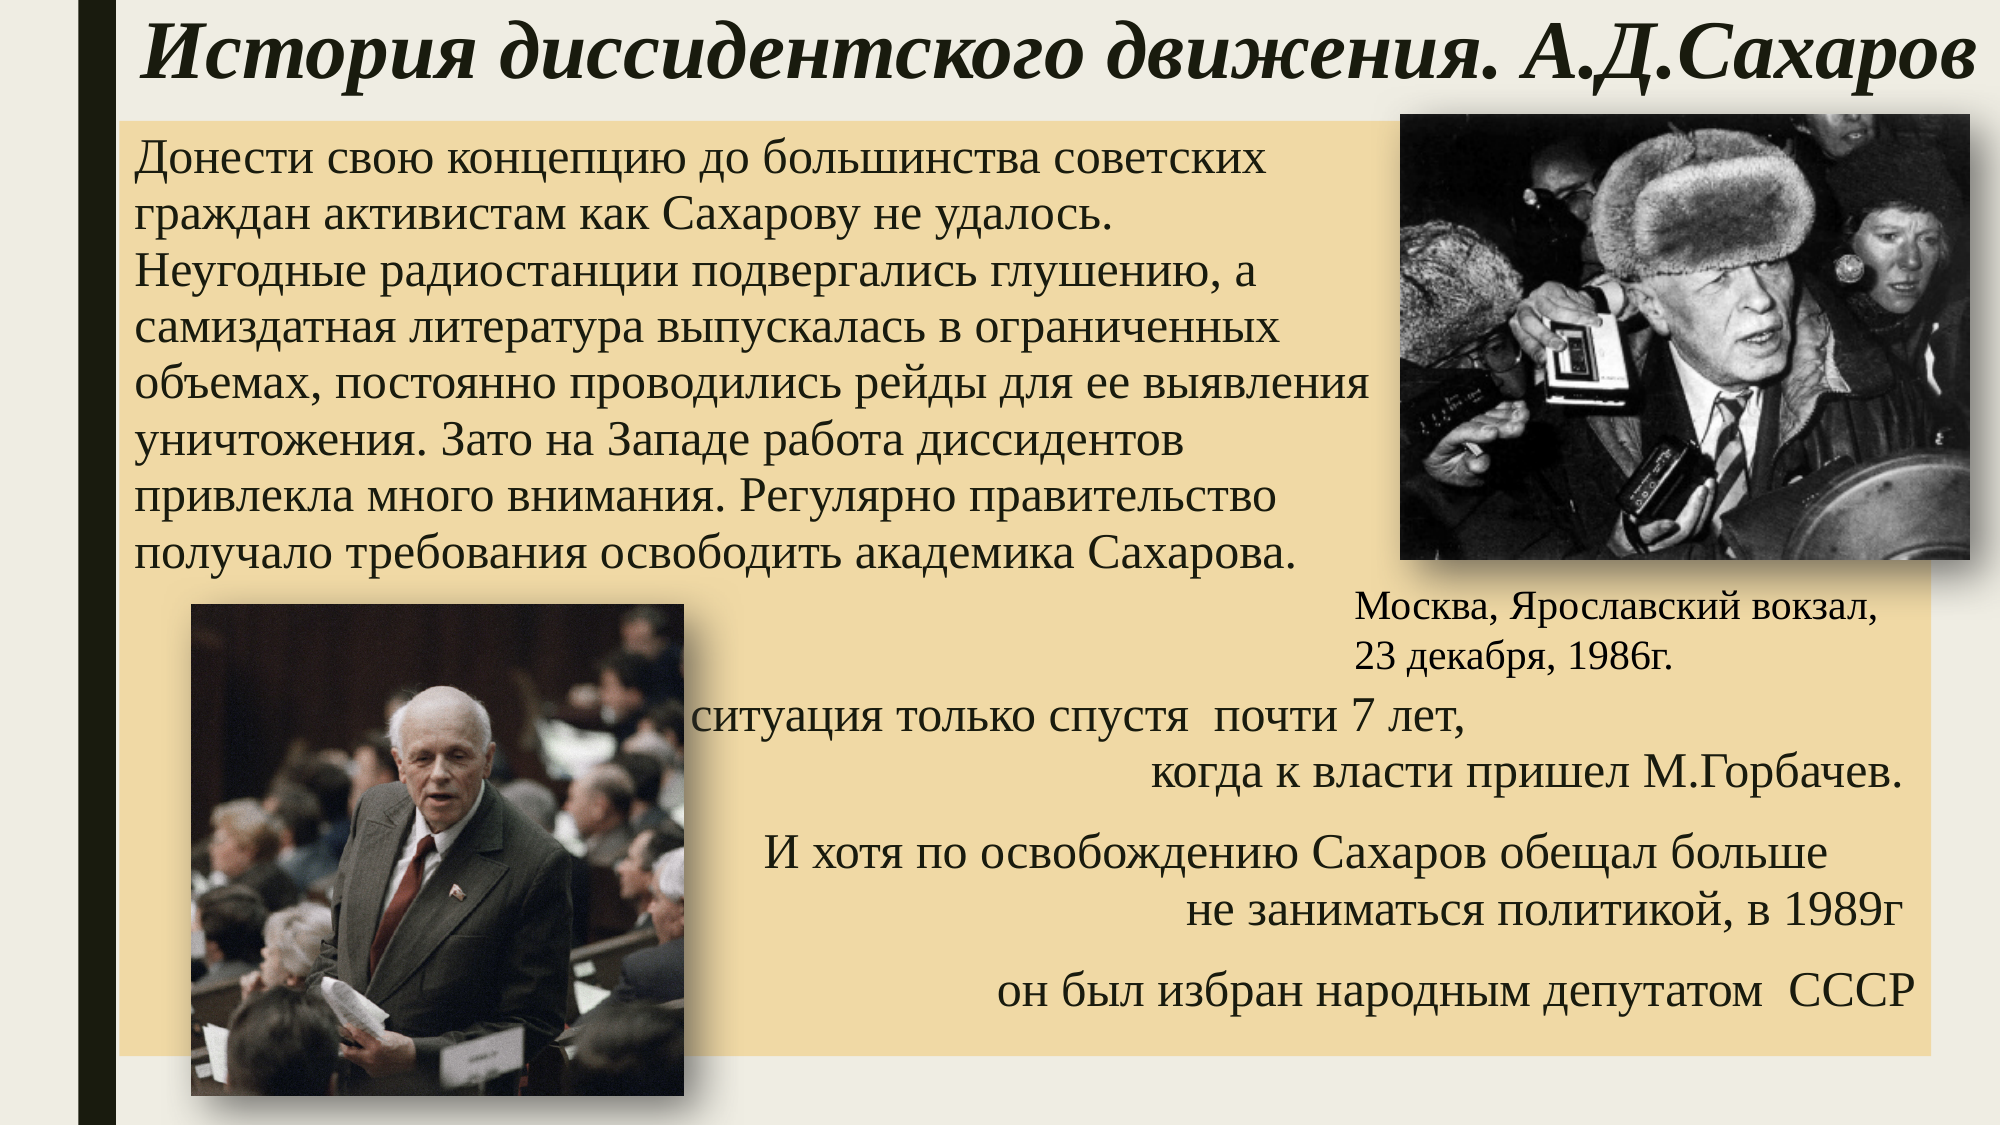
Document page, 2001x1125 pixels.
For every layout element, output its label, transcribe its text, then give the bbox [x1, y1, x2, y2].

picture [191, 604, 684, 1096]
picture [1400, 114, 1970, 560]
title История диссидентского движения. А.Д.Сахаров [119, 0, 2000, 120]
text_box Москва, Ярославский вокзал, 23 декабря, 1986г. [1339, 570, 1913, 686]
list Донести свою концепцию до большинства советских граждан активистам как Сахарову не удалось. Неугодные радиостанции подвергались глушению, а самиздатная литература выпускалась в ограниченных объемах, постоянно проводились рейды для ее выявления и уничтожения. Зато на Западе работа диссидентов привлекла много внимания. Регулярно правительство получало требования освободить академика Сахарова. Но изменилась ситуация только спустя почти 7 лет, когда к власти пришел М.Горбачев. И хотя по освобождению Сахаров обещал больше не заниматься политикой, в 1989г он был избран народным депутатом СССР [119, 120, 1932, 1057]
